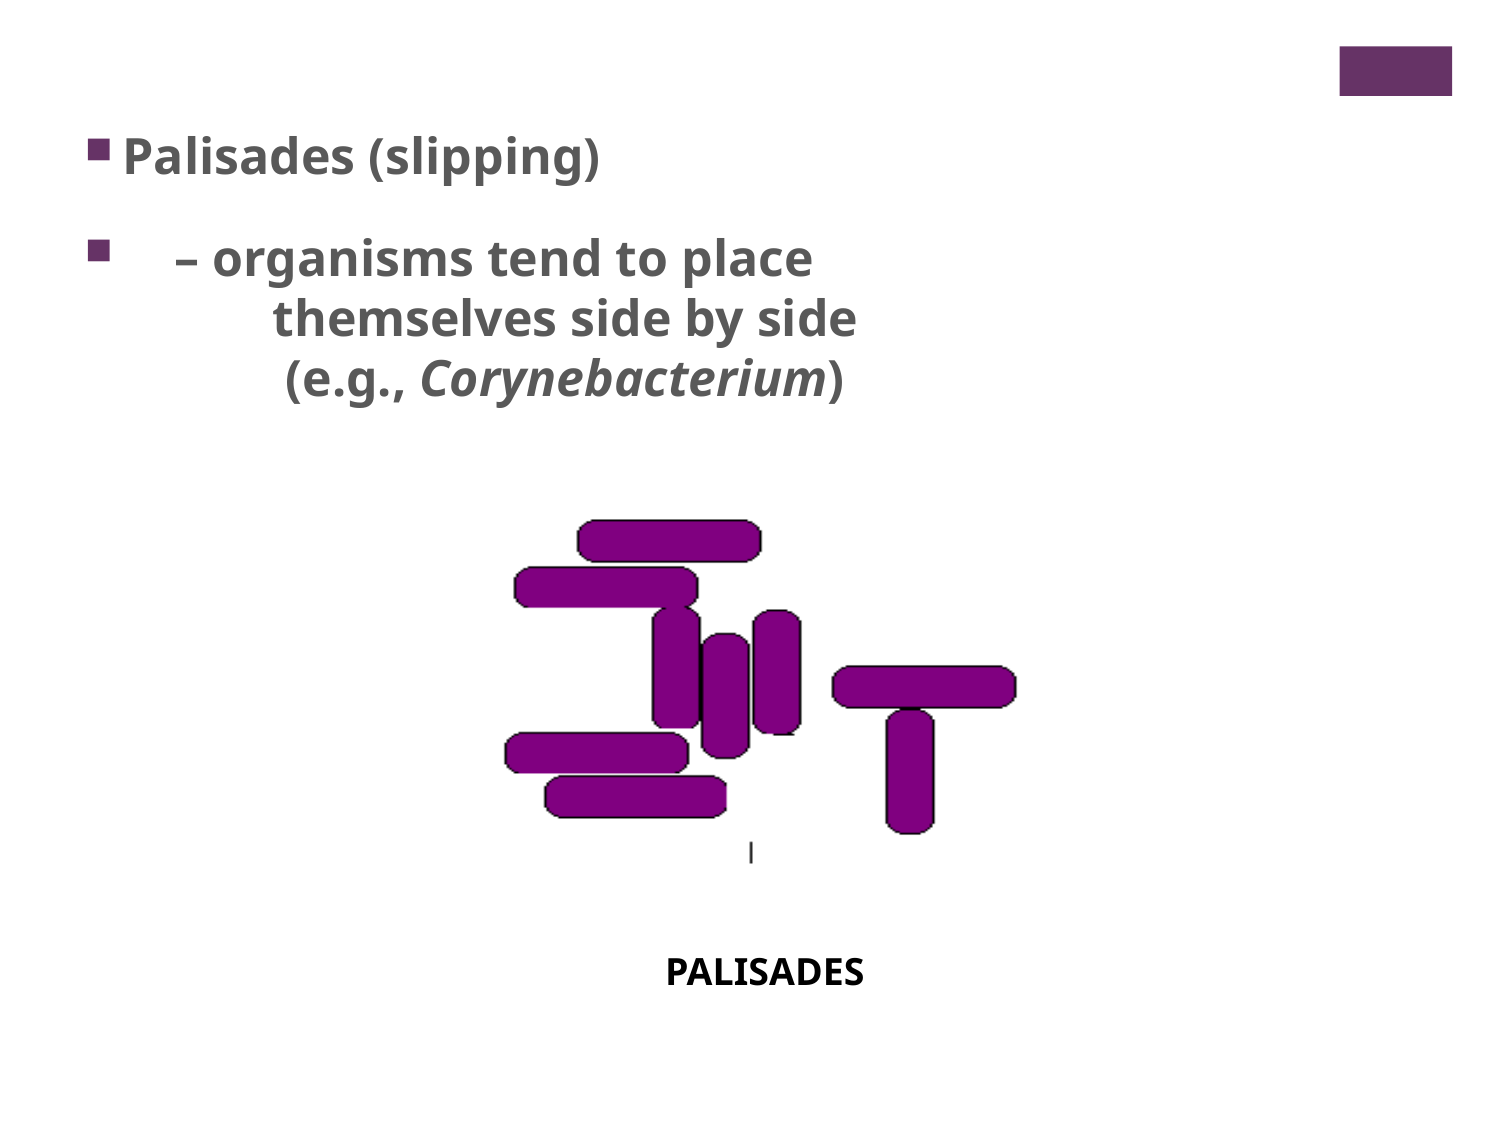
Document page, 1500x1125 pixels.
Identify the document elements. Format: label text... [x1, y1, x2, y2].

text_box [474, 479, 1056, 1012]
text_box Palisades (slipping) – organisms tend to place themselves side by side (e.g., Corynebacterium) [70, 117, 1421, 401]
